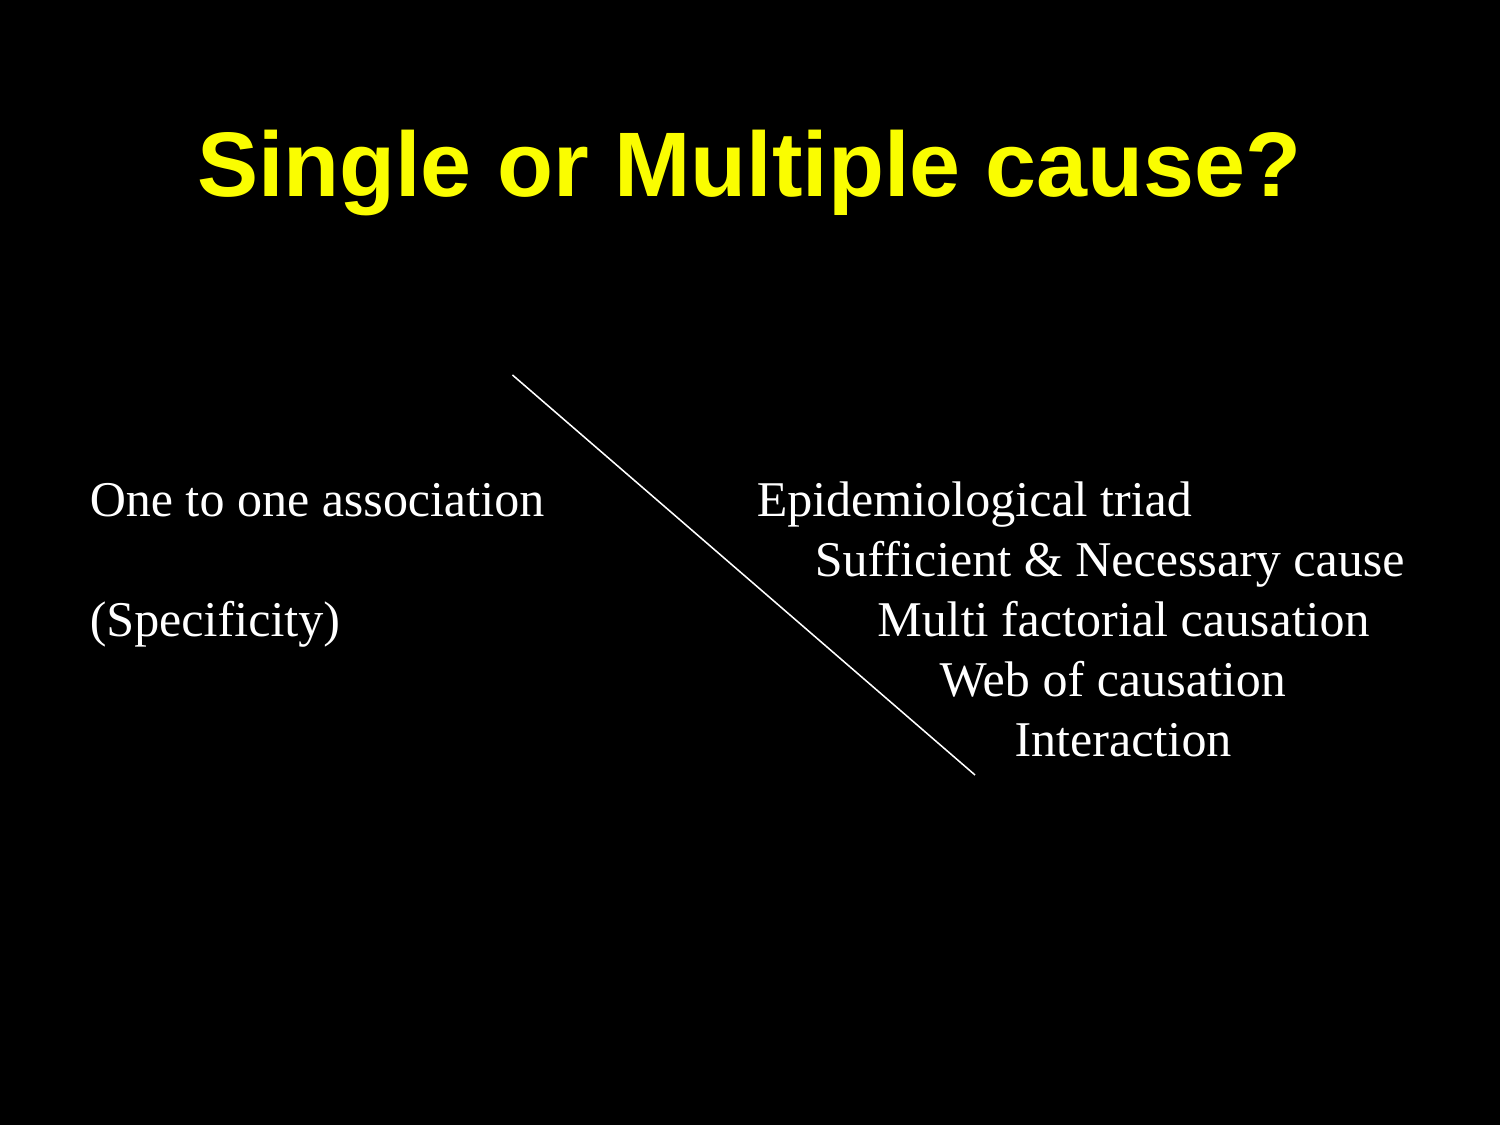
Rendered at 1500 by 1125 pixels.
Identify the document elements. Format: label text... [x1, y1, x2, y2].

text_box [512, 374, 976, 776]
title Single or Multiple cause? [112, 65, 1388, 254]
text_box One to one association Epidemiological triad Sufficient & Necessary cause (Specificity) Multi factorial causation Web of causation Interaction [74, 459, 1500, 820]
